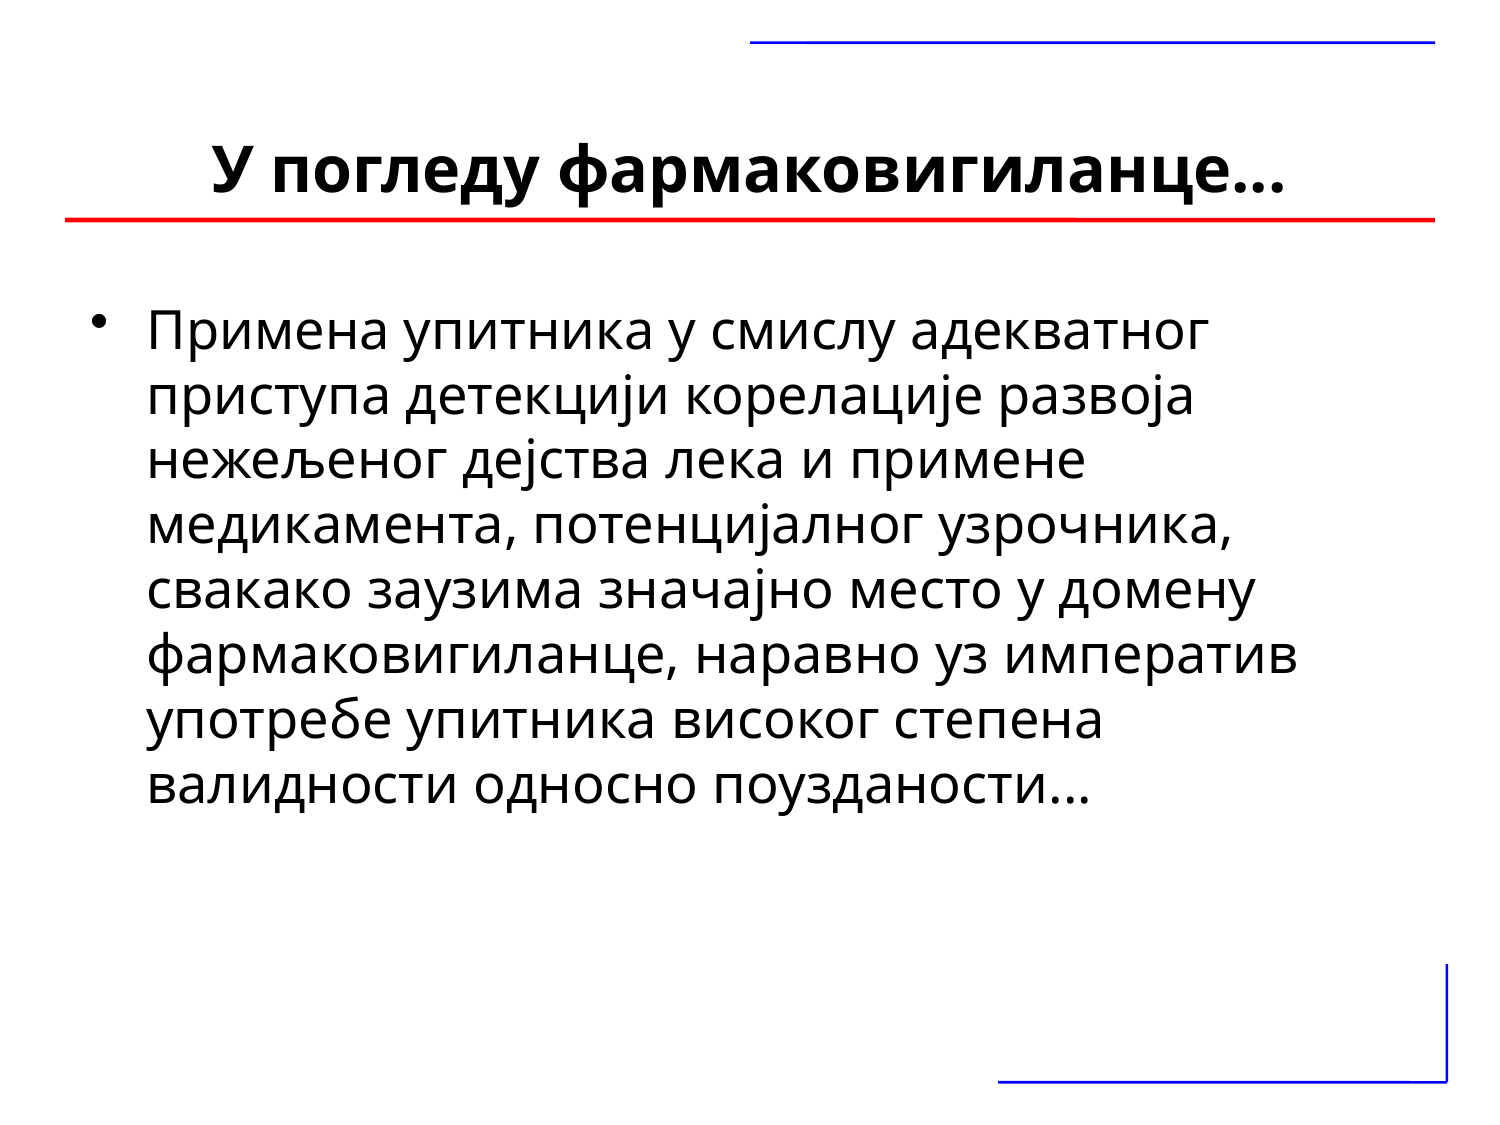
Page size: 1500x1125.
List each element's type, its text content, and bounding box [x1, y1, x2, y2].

list Примена упитника у смислу адекватног приступа детекцији корелације развоја нежељеног дејства лека и примене медикамента, потенцијалног узрочника, свакако заузима значајно место у домену фармаковигиланце, наравно уз императив употребе упитника високог степена валидности односно поузданости... [74, 287, 1438, 1063]
title У погледу фармаковигиланце... [74, 92, 1424, 213]
